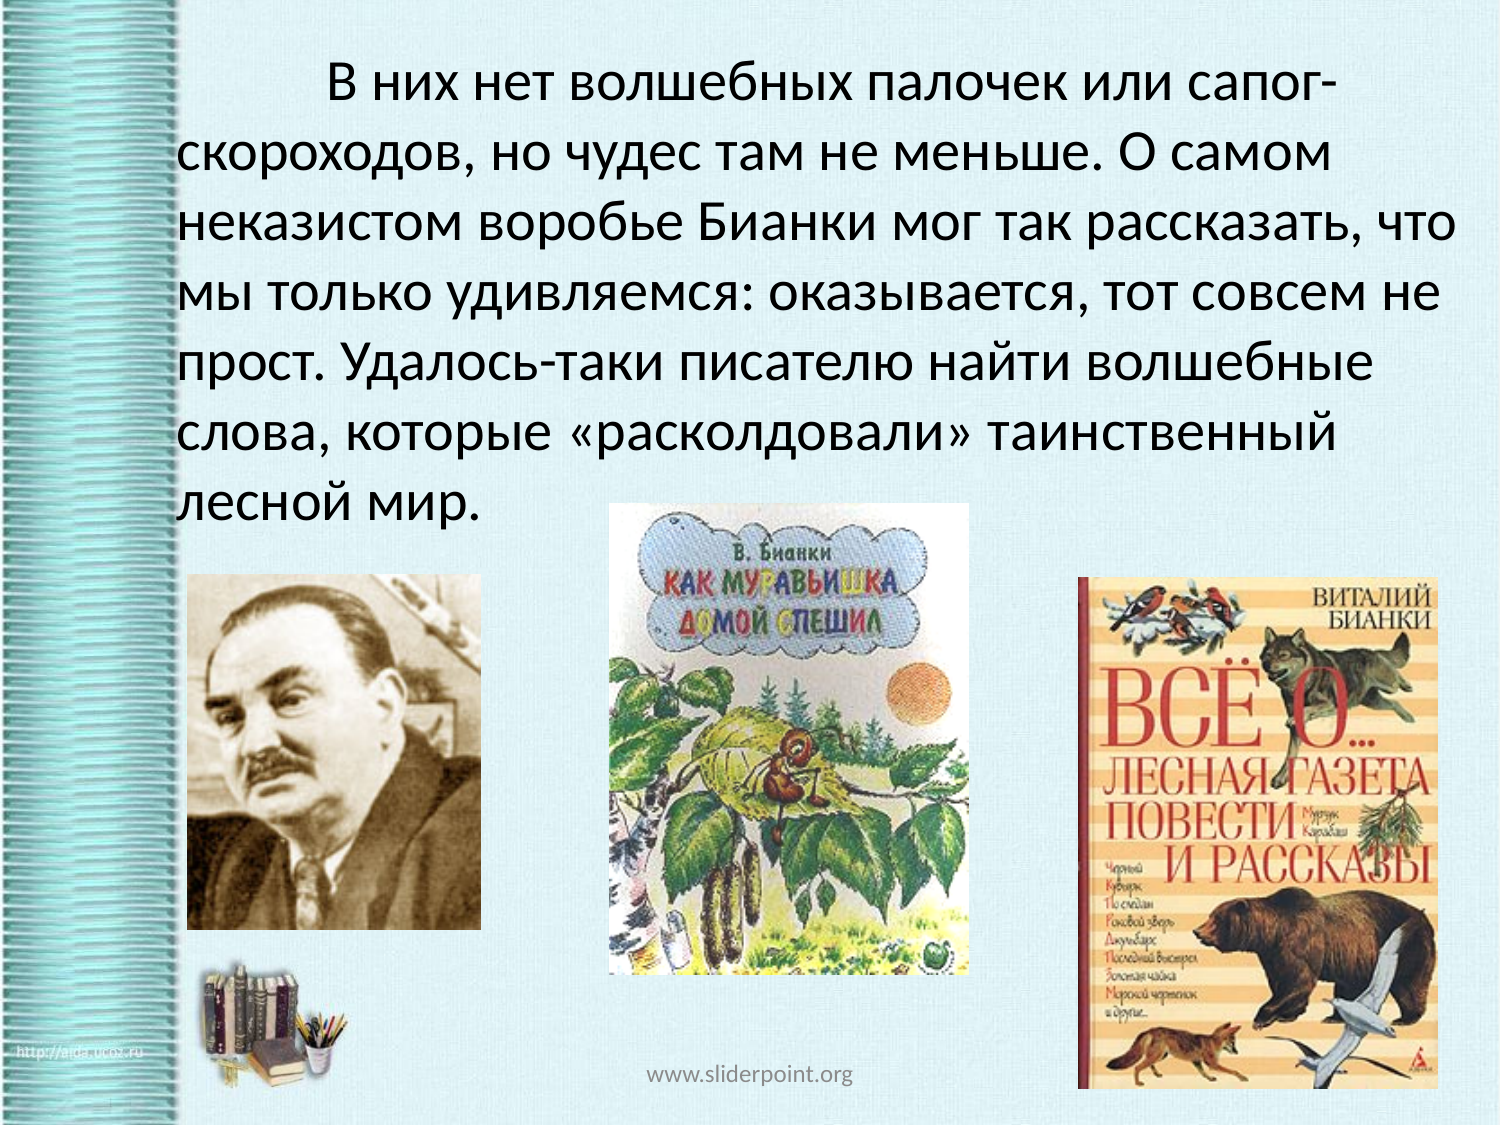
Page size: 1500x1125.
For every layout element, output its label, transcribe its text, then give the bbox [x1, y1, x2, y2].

text_box В них нет волшебных палочек или сапог-скороходов, но чудес там не меньше. О самом неказистом воробье Бианки мог так рассказать, что мы только удивляемся: оказывается, тот совсем не прост. Удалось-таки писателю найти волшебные слова, которые «расколдовали» таинственный лесной мир. [105, 35, 1500, 387]
footer www.sliderpoint.org [512, 1042, 988, 1103]
picture [0, 0, 1500, 1125]
